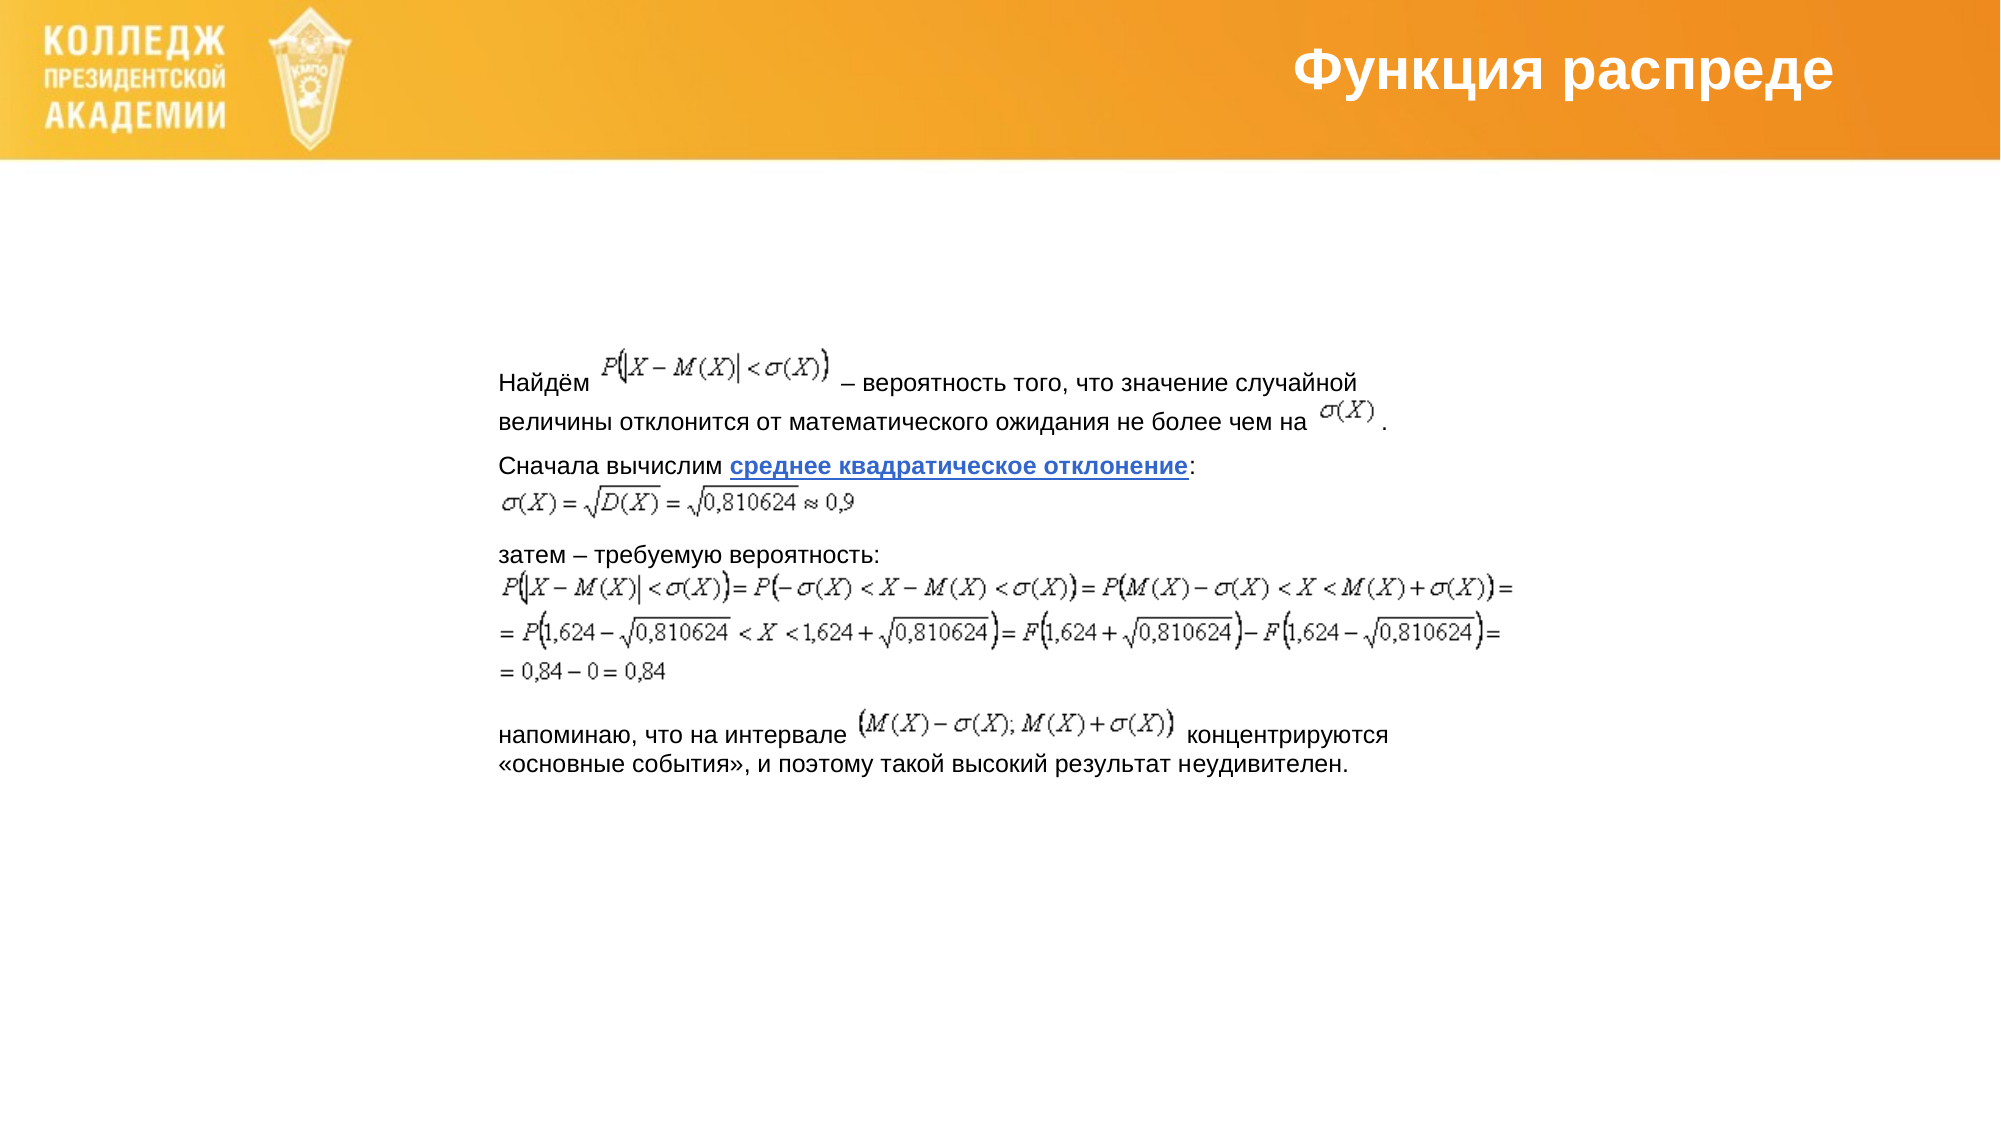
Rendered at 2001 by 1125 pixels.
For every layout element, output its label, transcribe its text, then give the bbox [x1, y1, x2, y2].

text_box Функция распреде [1278, 32, 1879, 129]
picture [0, 0, 2001, 1125]
